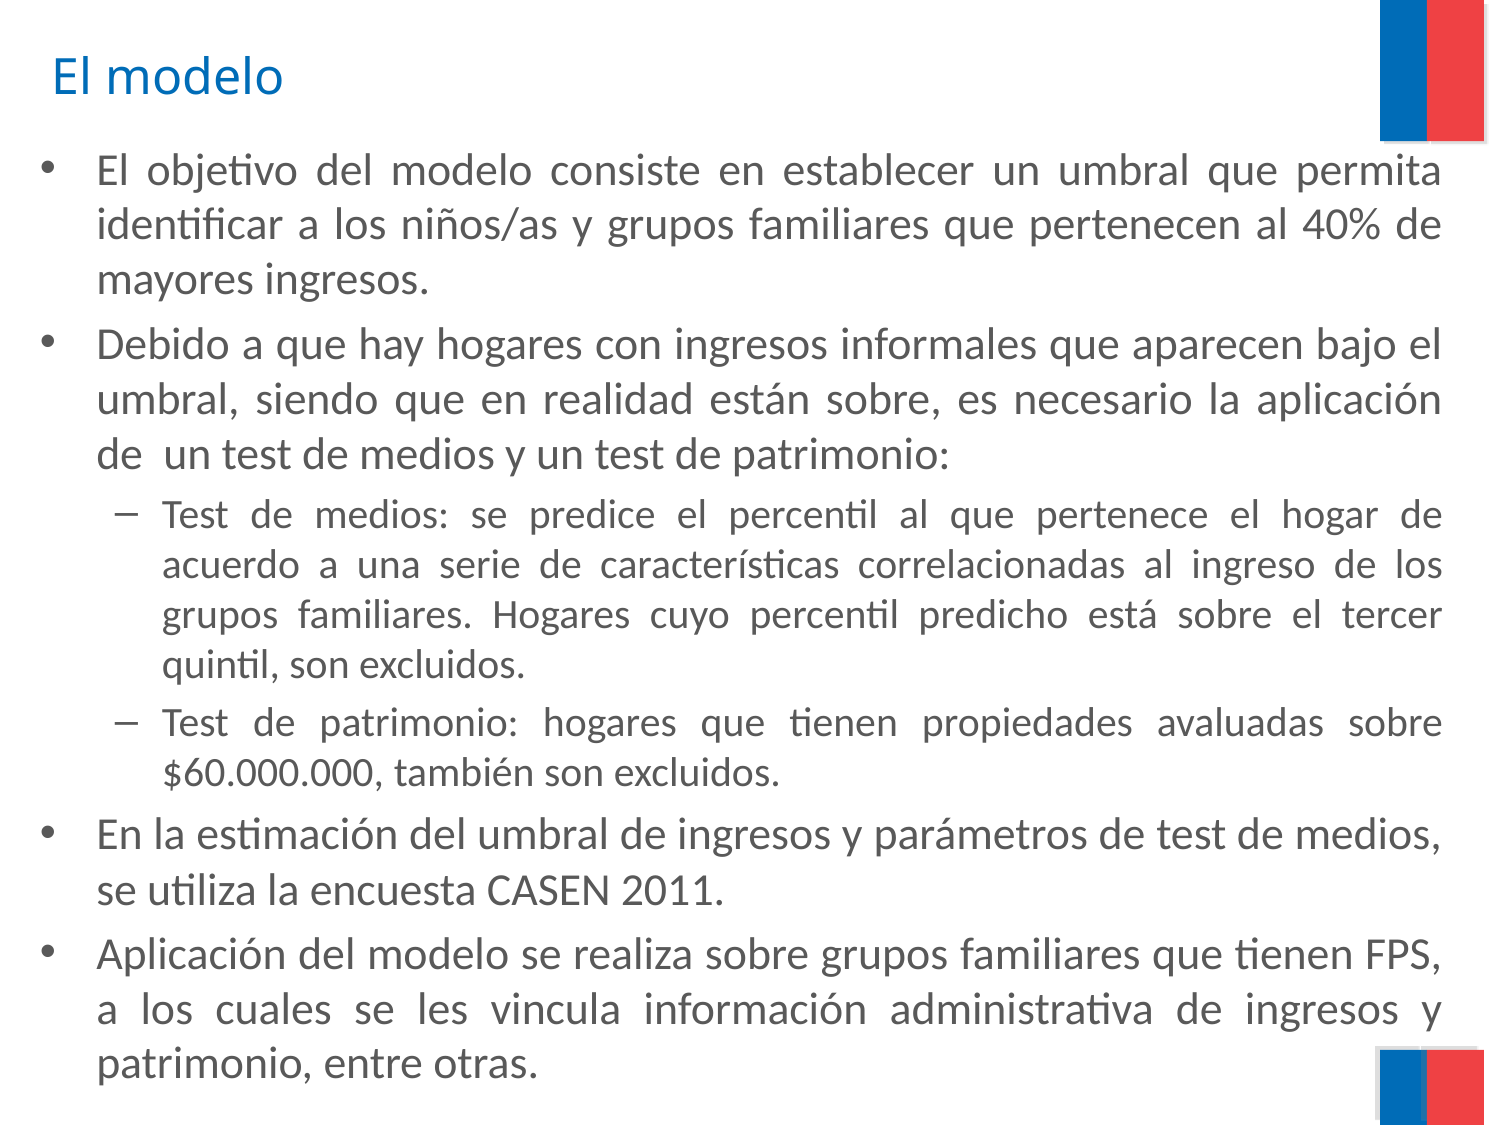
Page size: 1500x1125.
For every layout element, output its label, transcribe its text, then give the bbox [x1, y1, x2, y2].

list El objetivo del modelo consiste en establecer un umbral que permita identificar a los niños/as y grupos familiares que pertenecen al 40% de mayores ingresos. Debido a que hay hogares con ingresos informales que aparecen bajo el umbral, siendo que en realidad están sobre, es necesario la aplicación de un test de medios y un test de patrimonio: Test de medios: se predice el percentil al que pertenece el hogar de acuerdo a una serie de características correlacionadas al ingreso de los grupos familiares. Hogares cuyo percentil predicho está sobre el tercer quintil, son excluidos. Test de patrimonio: hogares que tienen propiedades avaluadas sobre $60.000.000, también son excluidos. En la estimación del umbral de ingresos y parámetros de test de medios, se utiliza la encuesta CASEN 2011. Aplicación del modelo se realiza sobre grupos familiares que tienen FPS, a los cuales se les vincula información administrativa de ingresos y patrimonio, entre otras. [24, 131, 1459, 1118]
title El modelo [36, 36, 1377, 131]
